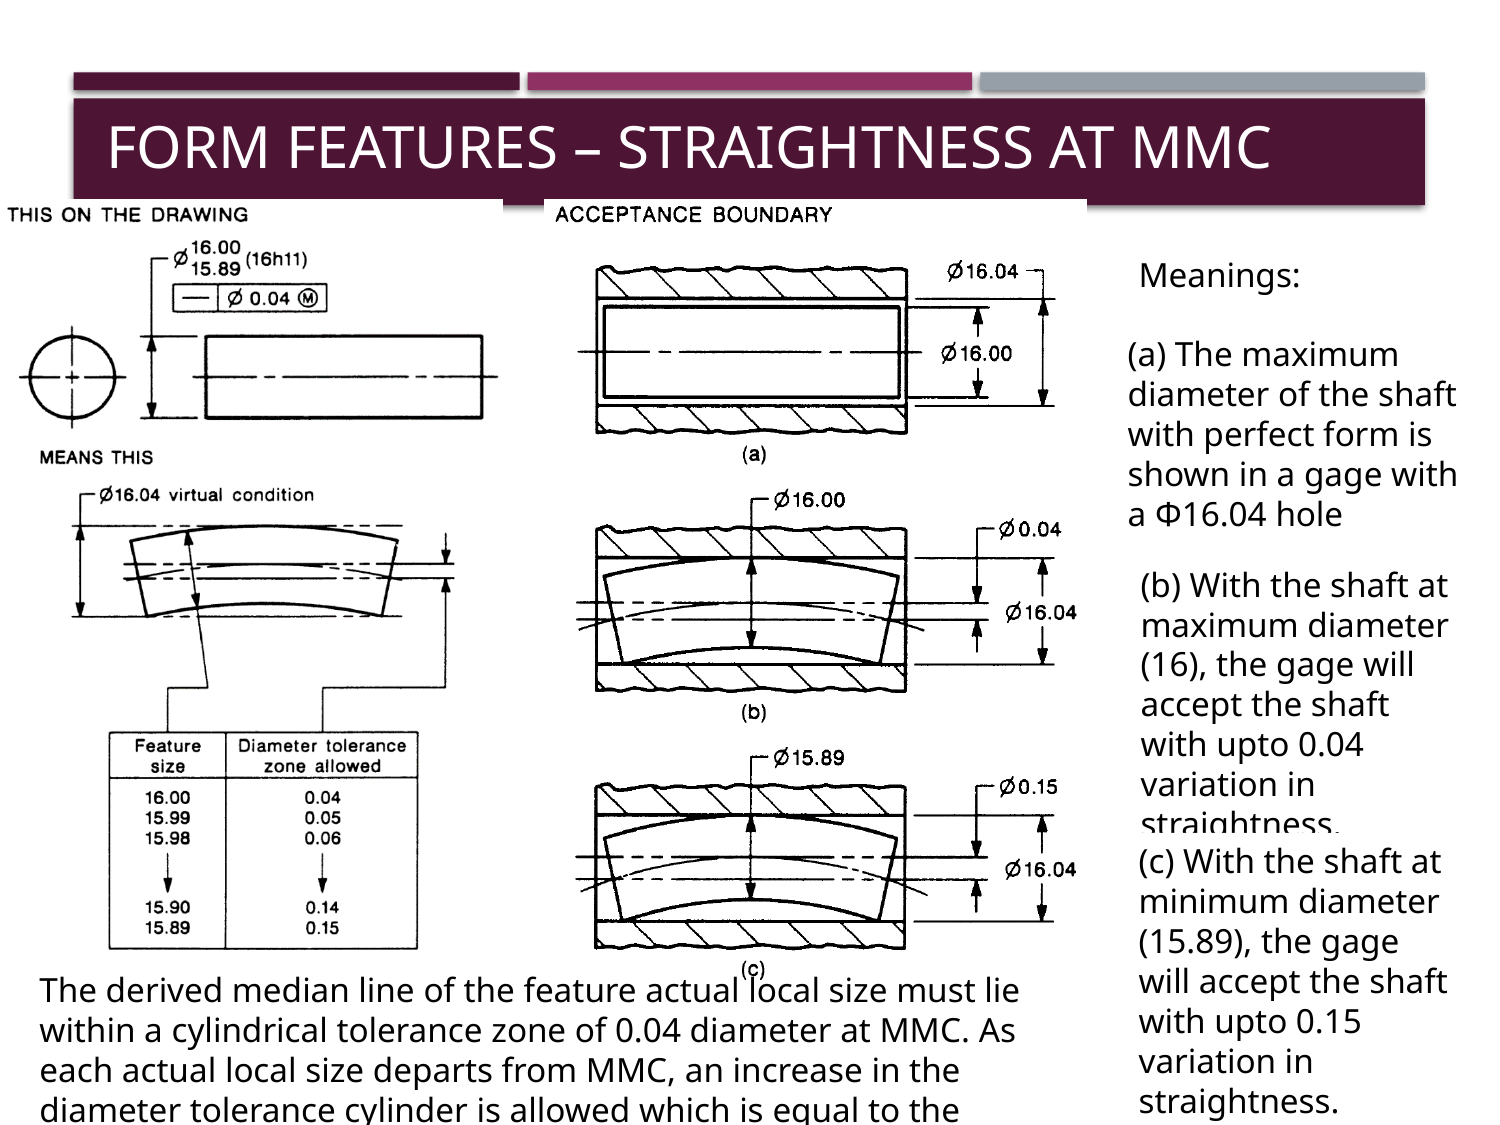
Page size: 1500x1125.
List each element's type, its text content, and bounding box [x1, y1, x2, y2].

picture [35, 446, 463, 961]
text_box (c) With the shaft at minimum diameter (15.89), the gage will accept the shaft with upto 0.15 variation in straightness. [1123, 832, 1468, 1125]
text_box (a) The maximum diameter of the shaft with perfect form is shown in a gage with a Φ16.04 hole [1112, 325, 1479, 540]
picture [543, 199, 1087, 992]
text_box The derived median line of the feature actual local size must lie within a cylindrical tolerance zone of 0.04 diameter at MMC. As each actual local size departs from MMC, an increase in the diameter tolerance cylinder is allowed which is equal to the amount of such departure [24, 961, 1088, 1125]
text_box Meanings: [1123, 246, 1487, 302]
text_box (b) With the shaft at maximum diameter (16), the gage will accept the shaft with upto 0.04 variation in straightness. [1125, 556, 1473, 851]
title Form Features – Straightness at MMC [91, 57, 1400, 188]
picture [0, 198, 504, 429]
